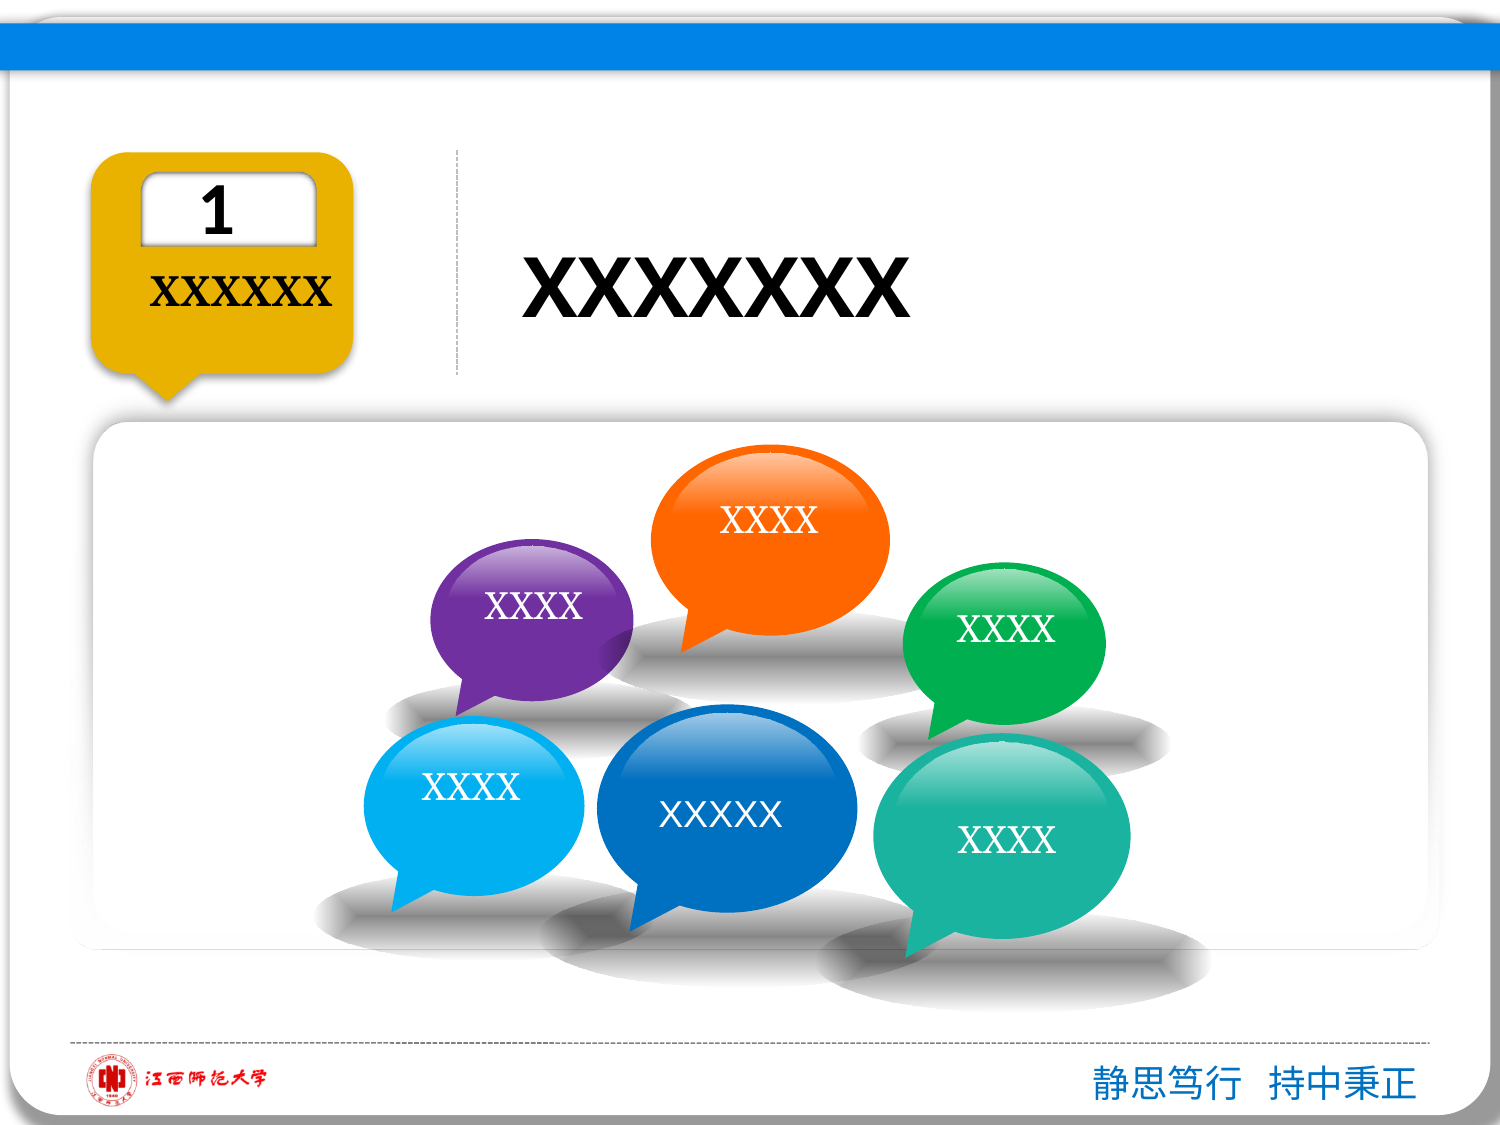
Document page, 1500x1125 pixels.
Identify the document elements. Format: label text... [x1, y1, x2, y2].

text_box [855, 562, 1172, 731]
text_box [0, 21, 1500, 73]
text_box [814, 732, 1214, 1014]
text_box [596, 444, 967, 702]
text_box XXXXXXX [507, 218, 1500, 342]
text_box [312, 715, 532, 962]
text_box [383, 538, 591, 714]
picture [82, 1046, 270, 1113]
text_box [537, 704, 942, 988]
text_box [70, 152, 354, 374]
picture [64, 386, 1457, 964]
